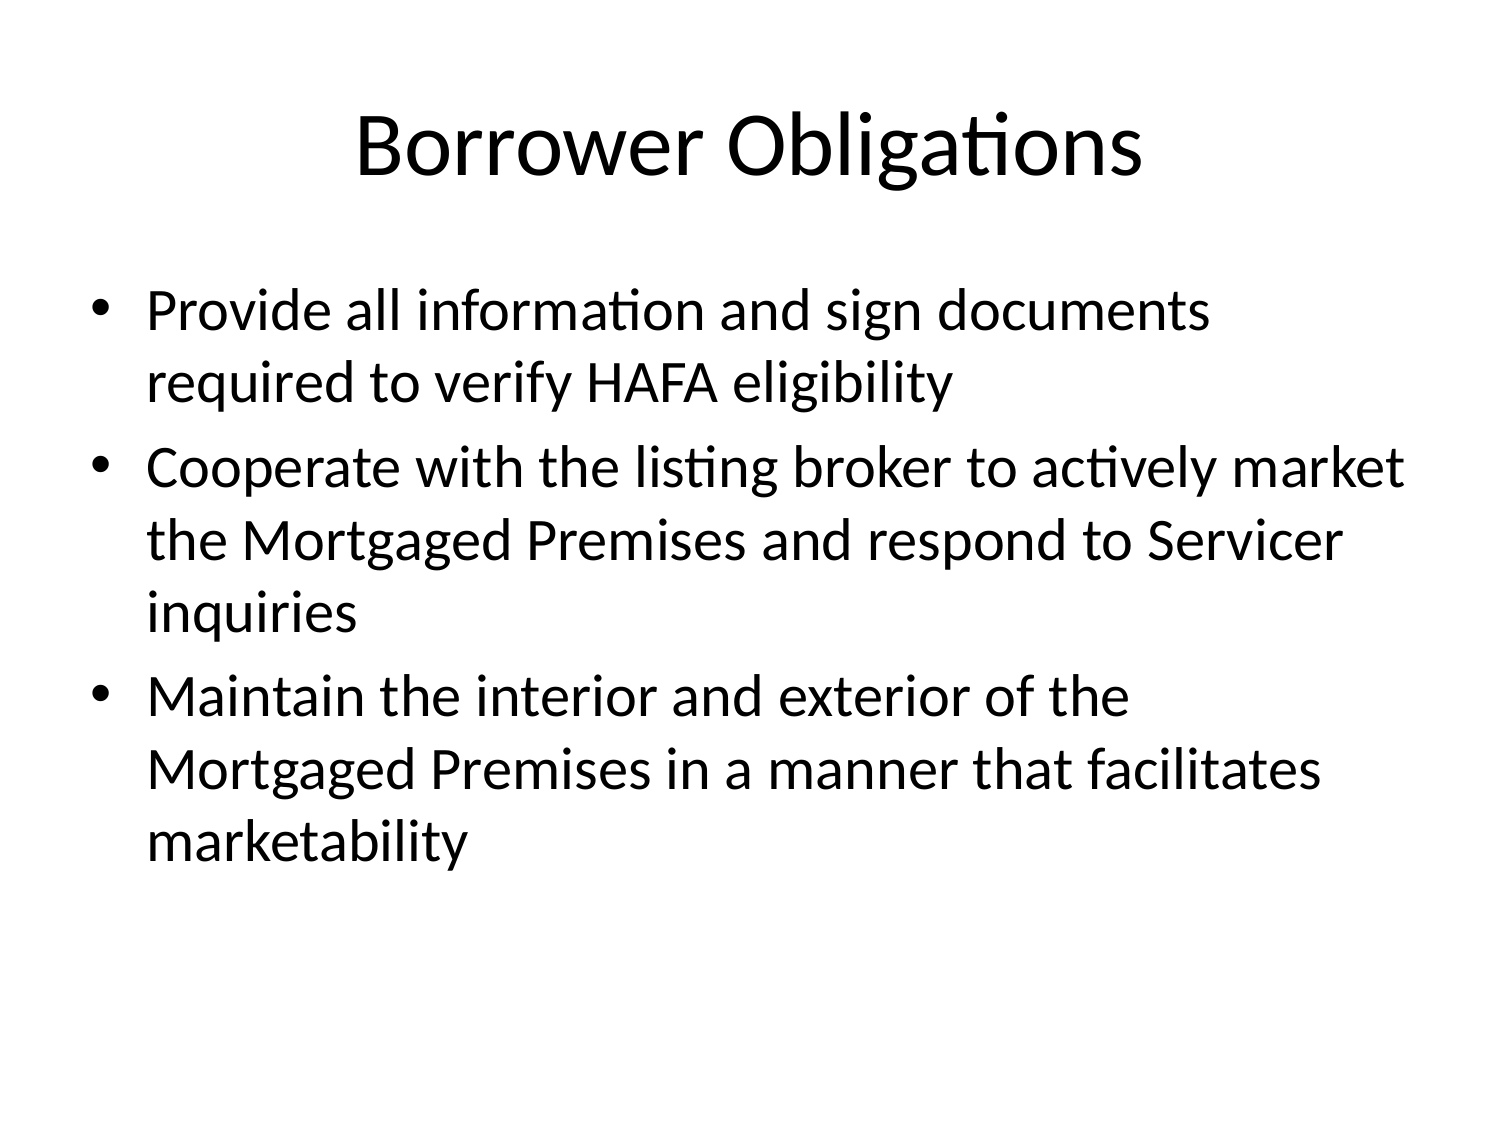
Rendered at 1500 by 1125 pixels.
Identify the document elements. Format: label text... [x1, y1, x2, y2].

title Borrower Obligations [75, 45, 1425, 233]
list Provide all information and sign documents required to verify HAFA eligibility Cooperate with the listing broker to actively market the Mortgaged Premises and respond to Servicer inquiries Maintain the interior and exterior of the Mortgaged Premises in a manner that facilitates marketability [75, 262, 1425, 1005]
